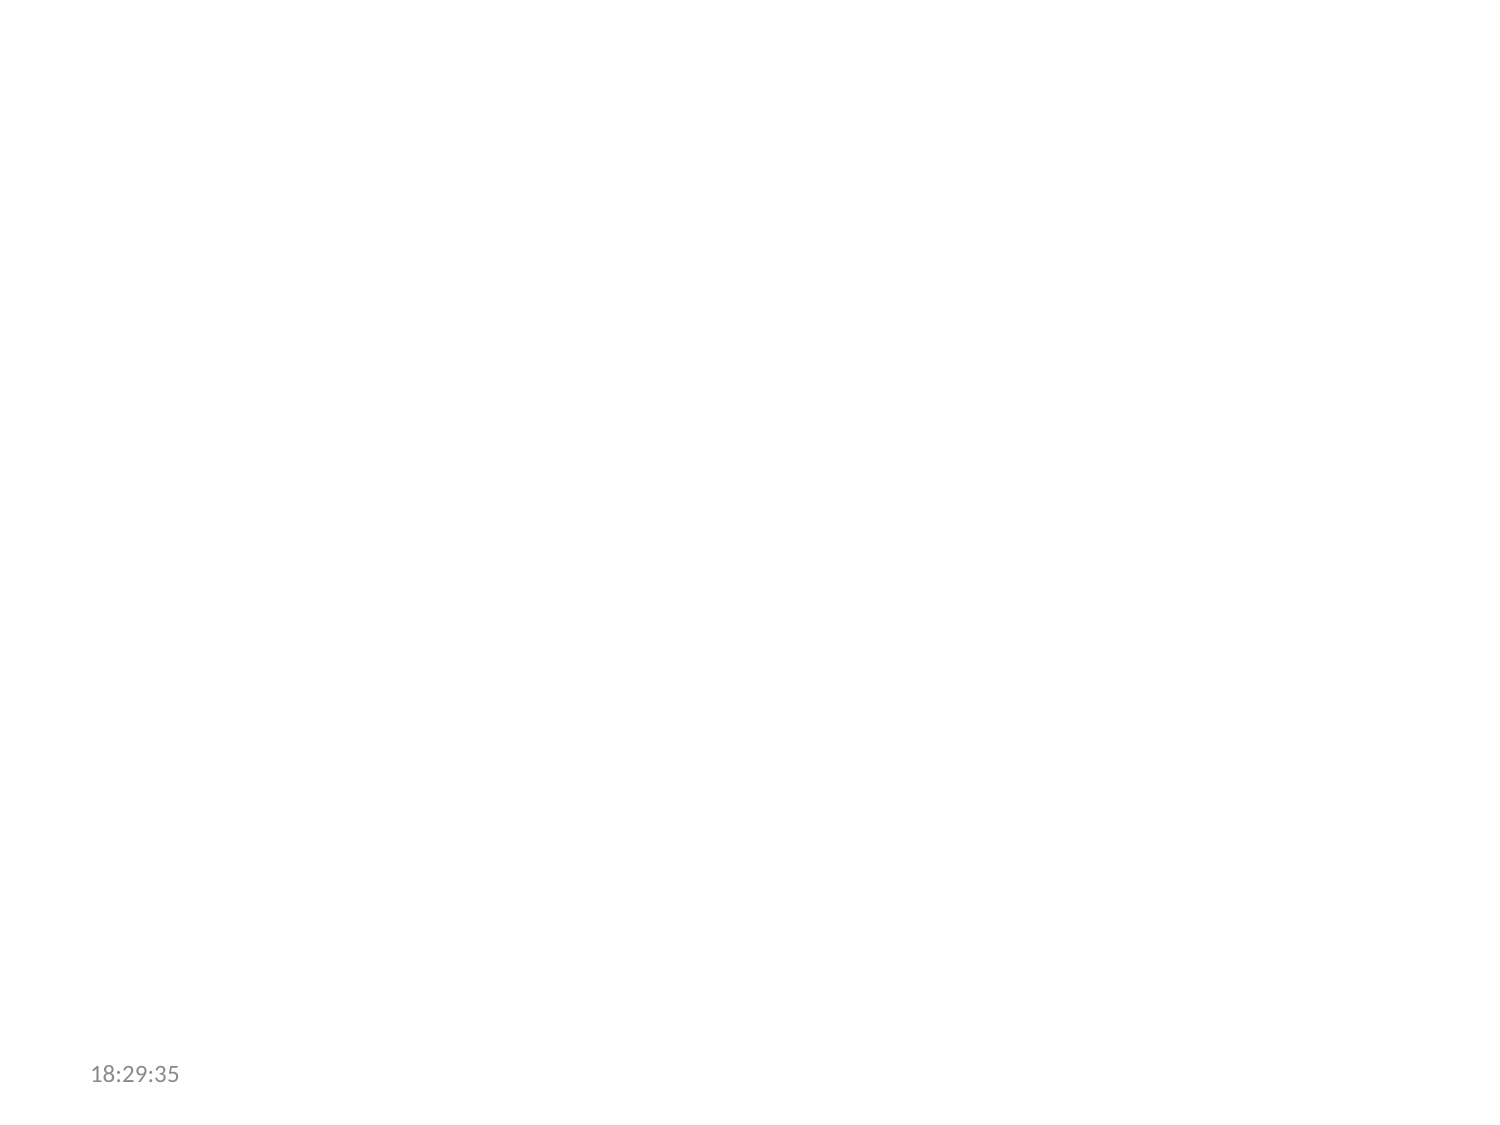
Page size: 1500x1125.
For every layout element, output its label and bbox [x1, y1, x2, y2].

slide_number [75, 1042, 425, 1103]
